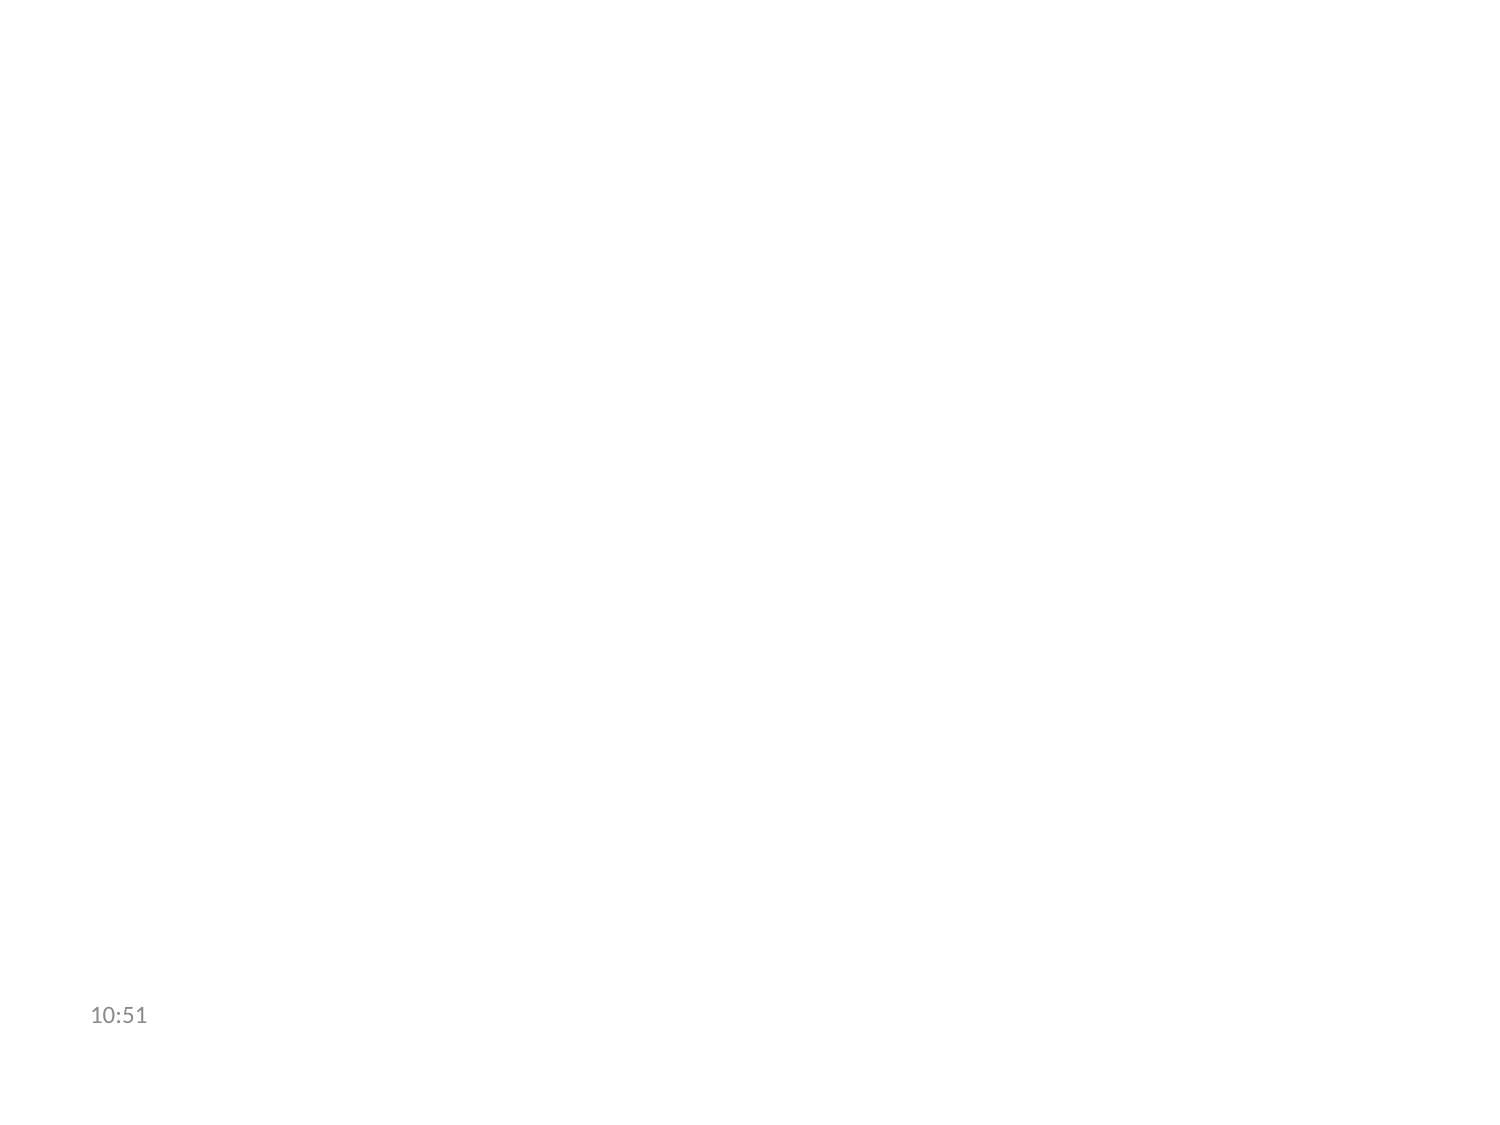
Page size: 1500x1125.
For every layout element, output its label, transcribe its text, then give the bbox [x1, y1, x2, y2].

text_box 15:35 [75, 983, 425, 1044]
